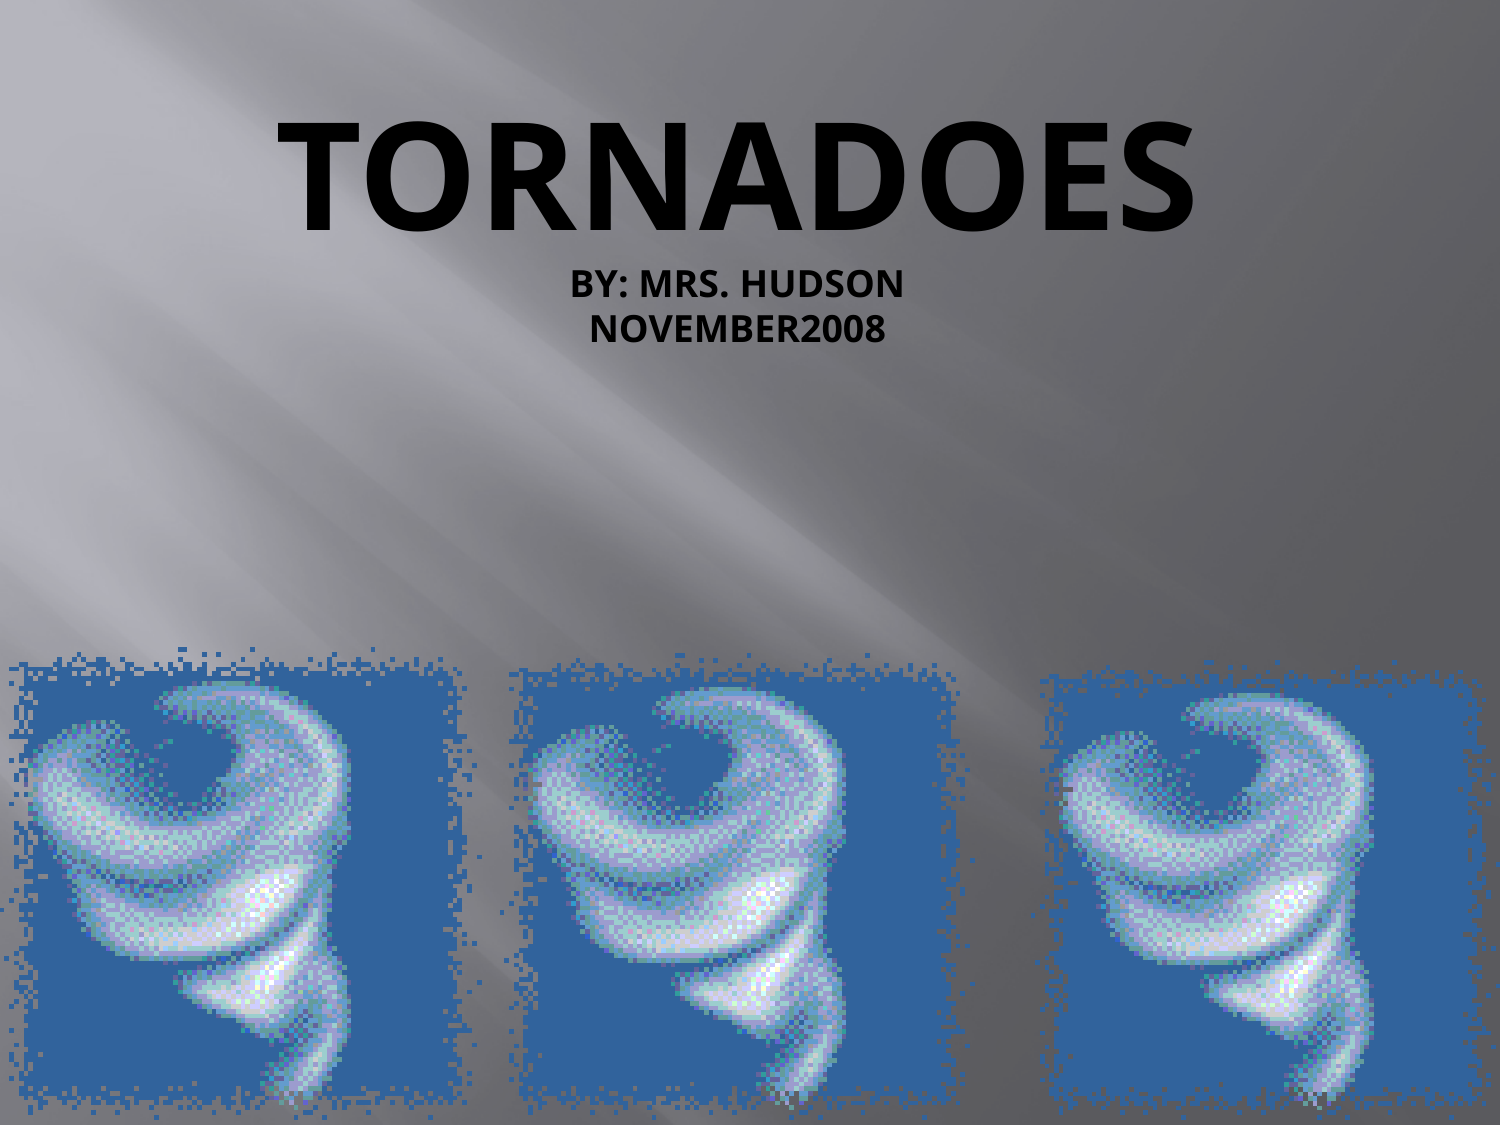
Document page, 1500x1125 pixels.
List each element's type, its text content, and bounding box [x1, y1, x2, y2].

picture [499, 649, 976, 1125]
picture [1030, 655, 1500, 1125]
title Tornadoes by: Mrs. Hudson November2008 [62, 0, 1413, 350]
picture [0, 643, 482, 1125]
